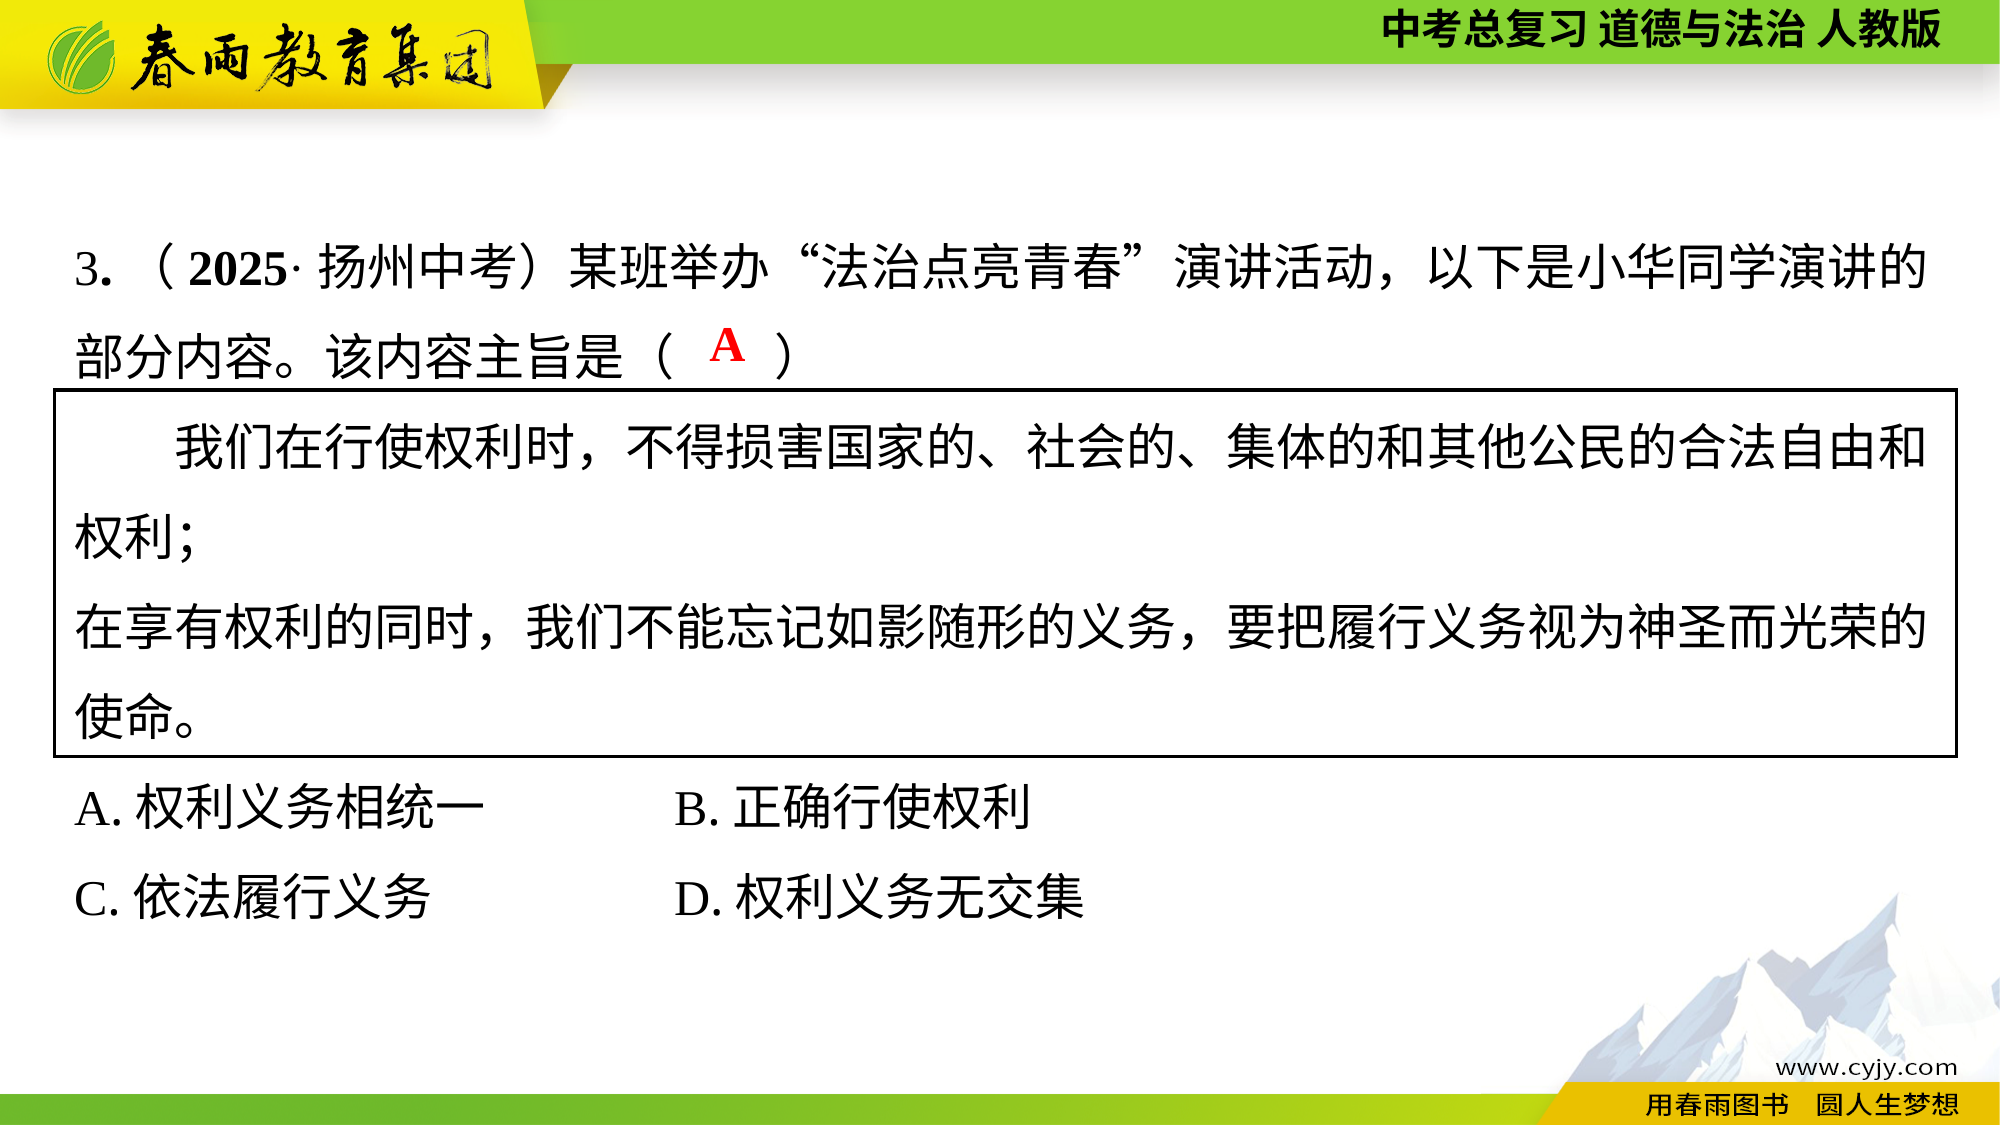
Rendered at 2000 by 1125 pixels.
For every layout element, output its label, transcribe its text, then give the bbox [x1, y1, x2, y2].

picture [0, 0, 2000, 1125]
text_box [54, 390, 1957, 757]
list 3.（2025·扬州中考）某班举办“法治点亮青春”演讲活动，以下是小华同学演讲的部分内容。该内容主旨是（ ） 我们在行使权利时，不得损害国家的、社会的、集体的和其他公民的合法自由和权利； 在享有权利的同时，我们不能忘记如影随形的义务，要把履行义务视为神圣而光荣的使命。 A.权利义务相统一 B.正确行使权利 C.依法履行义务 D.权利义务无交集 [59, 757, 1944, 929]
list 3.（2025·扬州中考）某班举办“法治点亮青春”演讲活动，以下是小华同学演讲的部分内容。该内容主旨是（ ） 我们在行使权利时，不得损害国家的、社会的、集体的和其他公民的合法自由和权利； 在享有权利的同时，我们不能忘记如影随形的义务，要把履行义务视为神圣而光荣的使命。 A.权利义务相统一 B.正确行使权利 C.依法履行义务 D.权利义务无交集 [59, 198, 1944, 390]
text_box A [694, 304, 761, 380]
